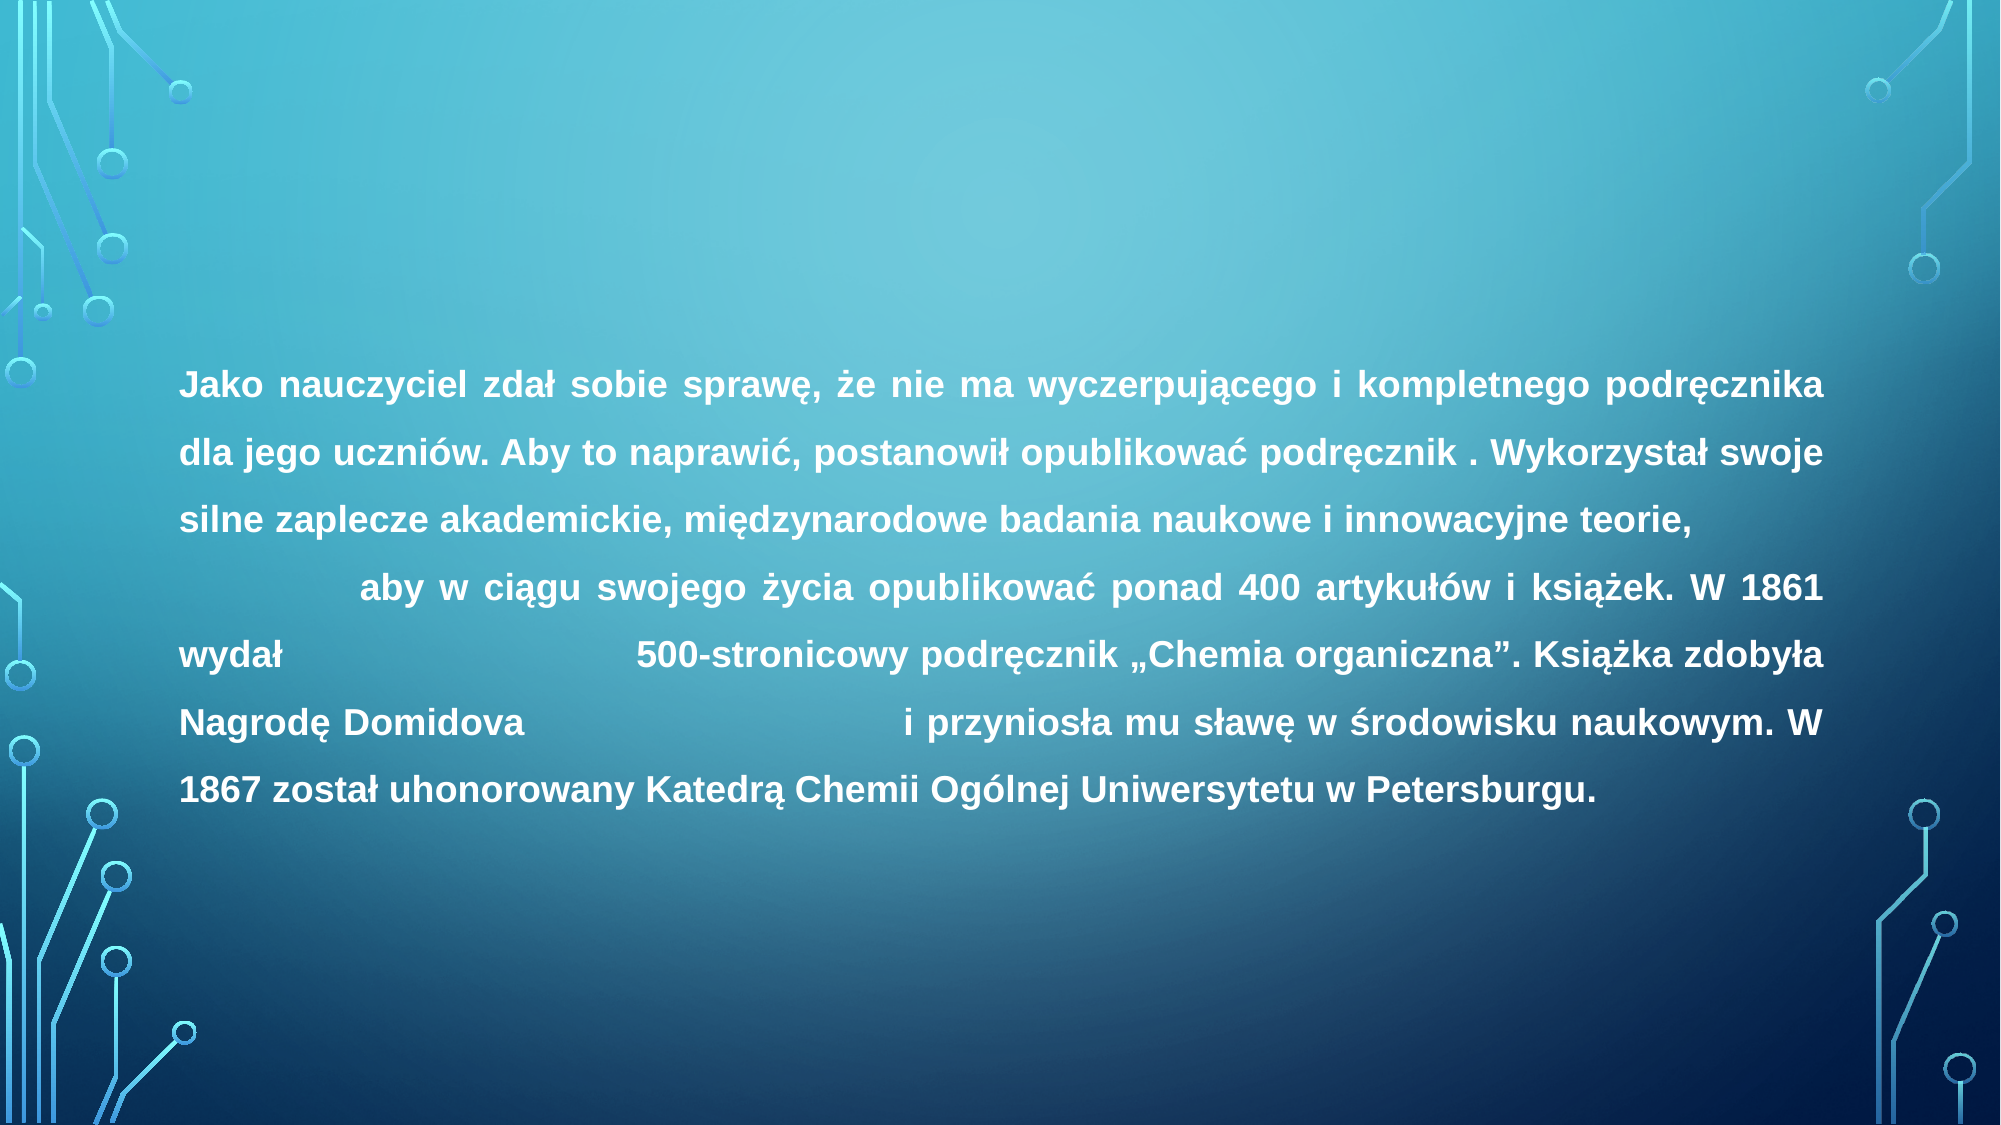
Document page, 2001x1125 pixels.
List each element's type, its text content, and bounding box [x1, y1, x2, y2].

text_box Jako nauczyciel zdał sobie sprawę, że nie ma wyczerpującego i kompletnego podręcznika dla jego uczniów. Aby to naprawić, postanowił opublikować podręcznik . Wykorzystał swoje silne zaplecze akademickie, międzynarodowe badania naukowe i innowacyjne teorie, aby w ciągu swojego życia opublikować ponad 400 artykułów i książek. W 1861 wydał 500-stronicowy podręcznik „Chemia organiczna”. Książka zdobyła Nagrodę Domidova i przyniosła mu sławę w środowisku naukowym. W 1867 został uhonorowany Katedrą Chemii Ogólnej Uniwersytetu w Petersburgu. [164, 330, 1840, 818]
